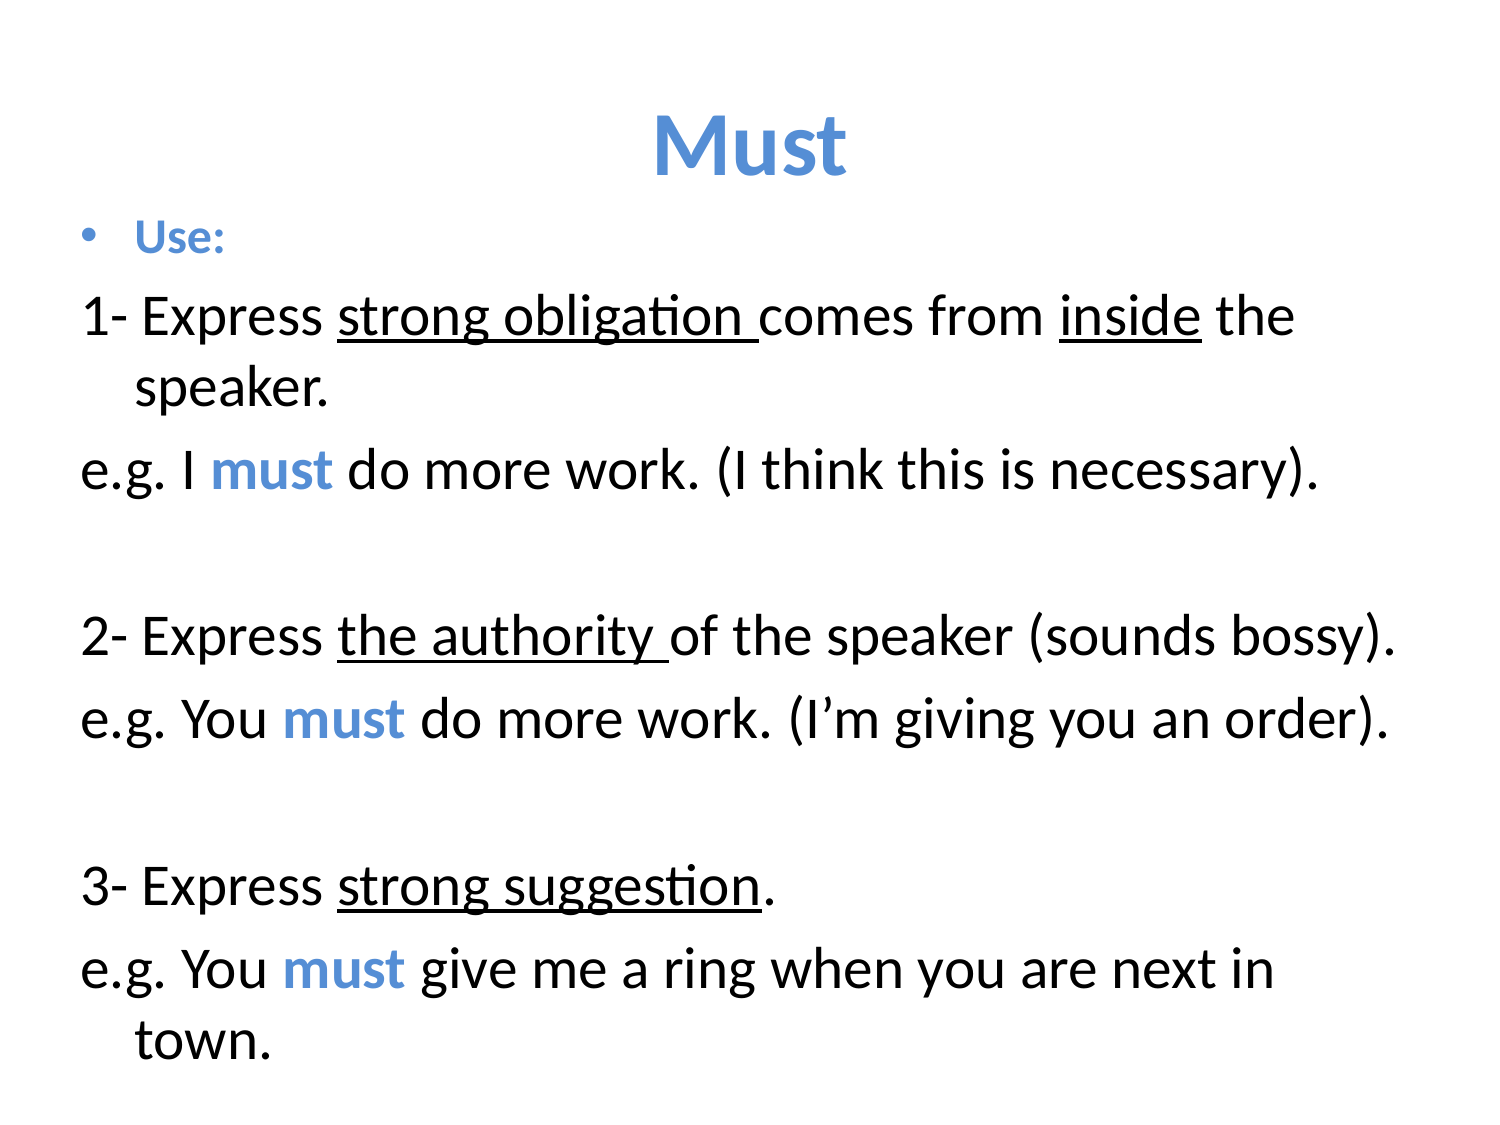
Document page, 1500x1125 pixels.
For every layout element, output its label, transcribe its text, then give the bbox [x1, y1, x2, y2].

title Must [75, 45, 1425, 233]
list Use: 1- Express strong obligation comes from inside the speaker. e.g. I must do more work. (I think this is necessary). 2- Express the authority of the speaker (sounds bossy). e.g. You must do more work. (I’m giving you an order). 3- Express strong suggestion. e.g. You must give me a ring when you are next in town. [64, 196, 1424, 1083]
